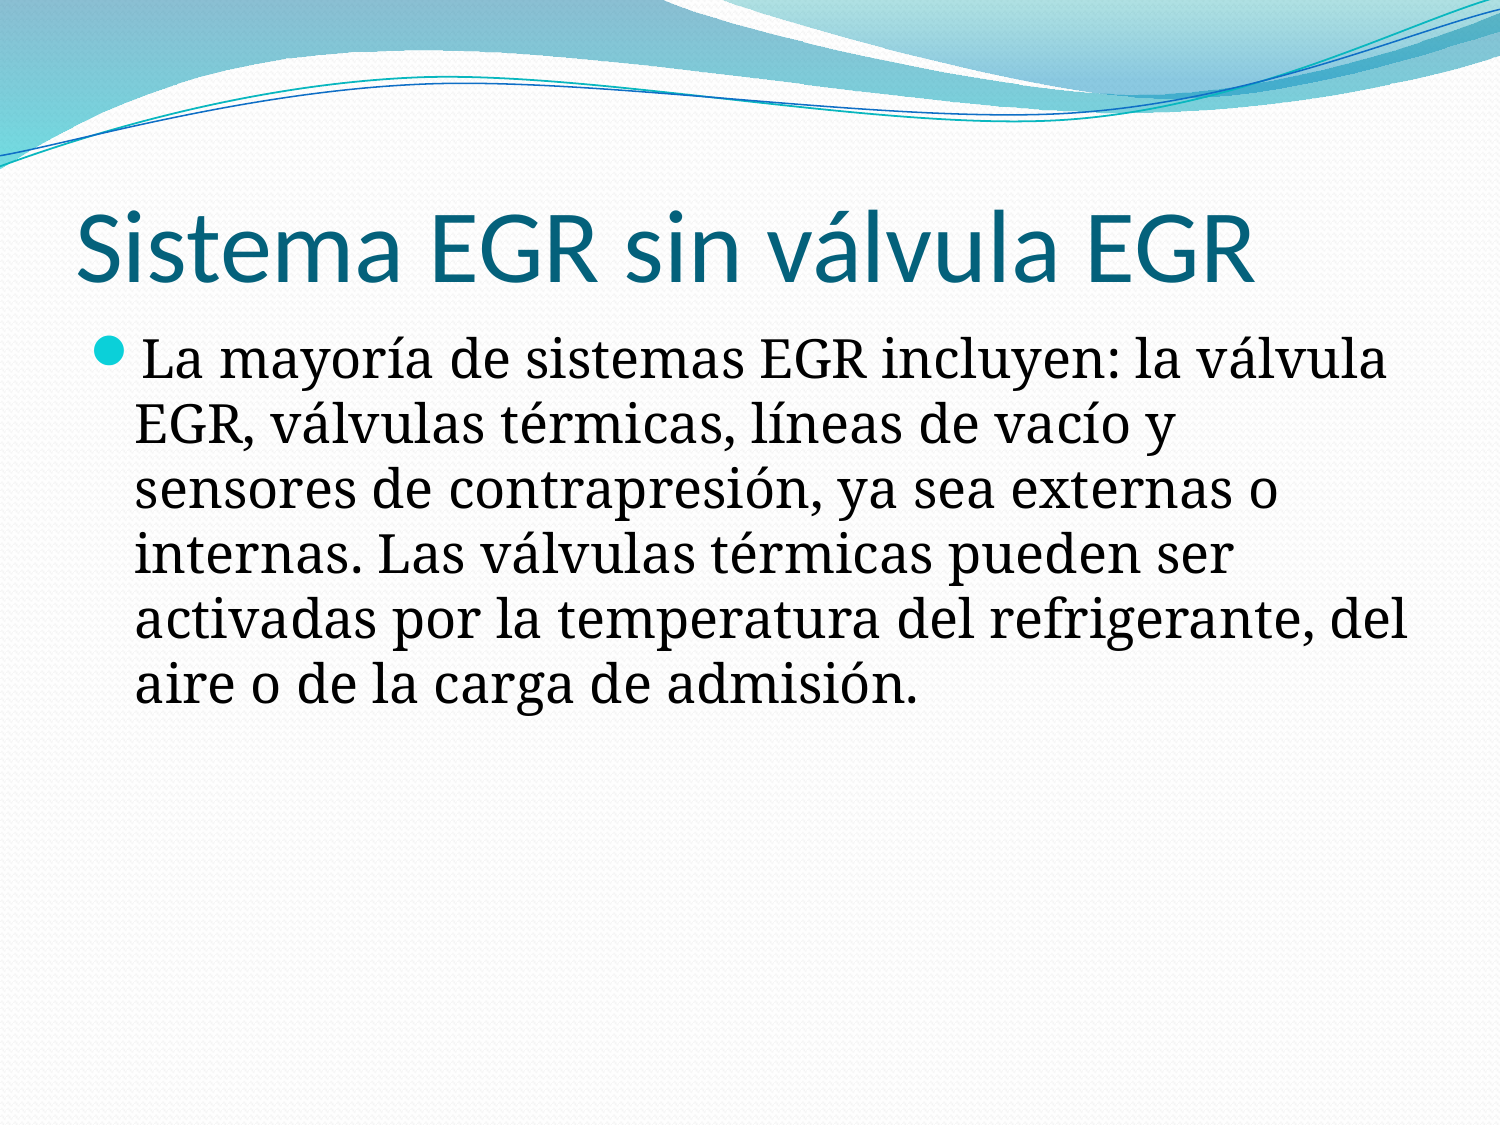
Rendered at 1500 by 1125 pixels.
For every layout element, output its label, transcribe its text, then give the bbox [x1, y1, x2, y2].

title Sistema EGR sin válvula EGR [75, 115, 1425, 303]
list La mayoría de sistemas EGR incluyen: la válvula EGR, válvulas térmicas, líneas de vacío y sensores de contrapresión, ya sea externas o internas. Las válvulas térmicas pueden ser activadas por la temperatura del refrigerante, del aire o de la carga de admisión. [75, 317, 1425, 1038]
